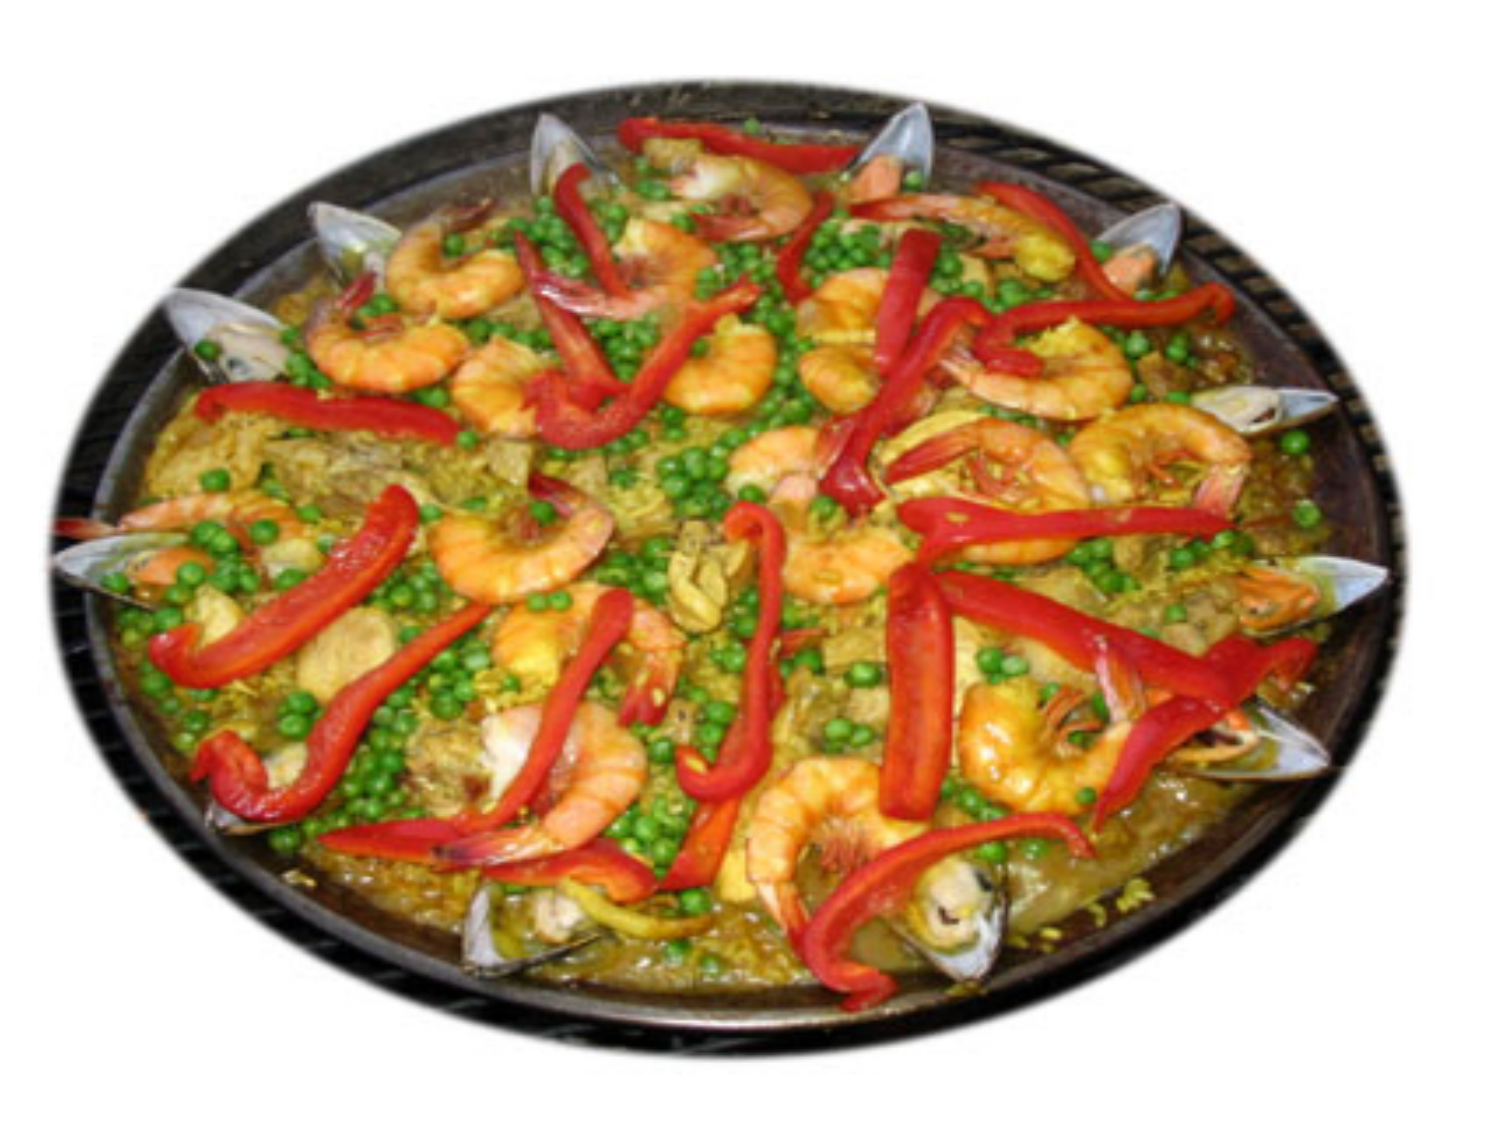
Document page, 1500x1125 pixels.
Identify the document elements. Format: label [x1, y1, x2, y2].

picture [38, 74, 1441, 1076]
